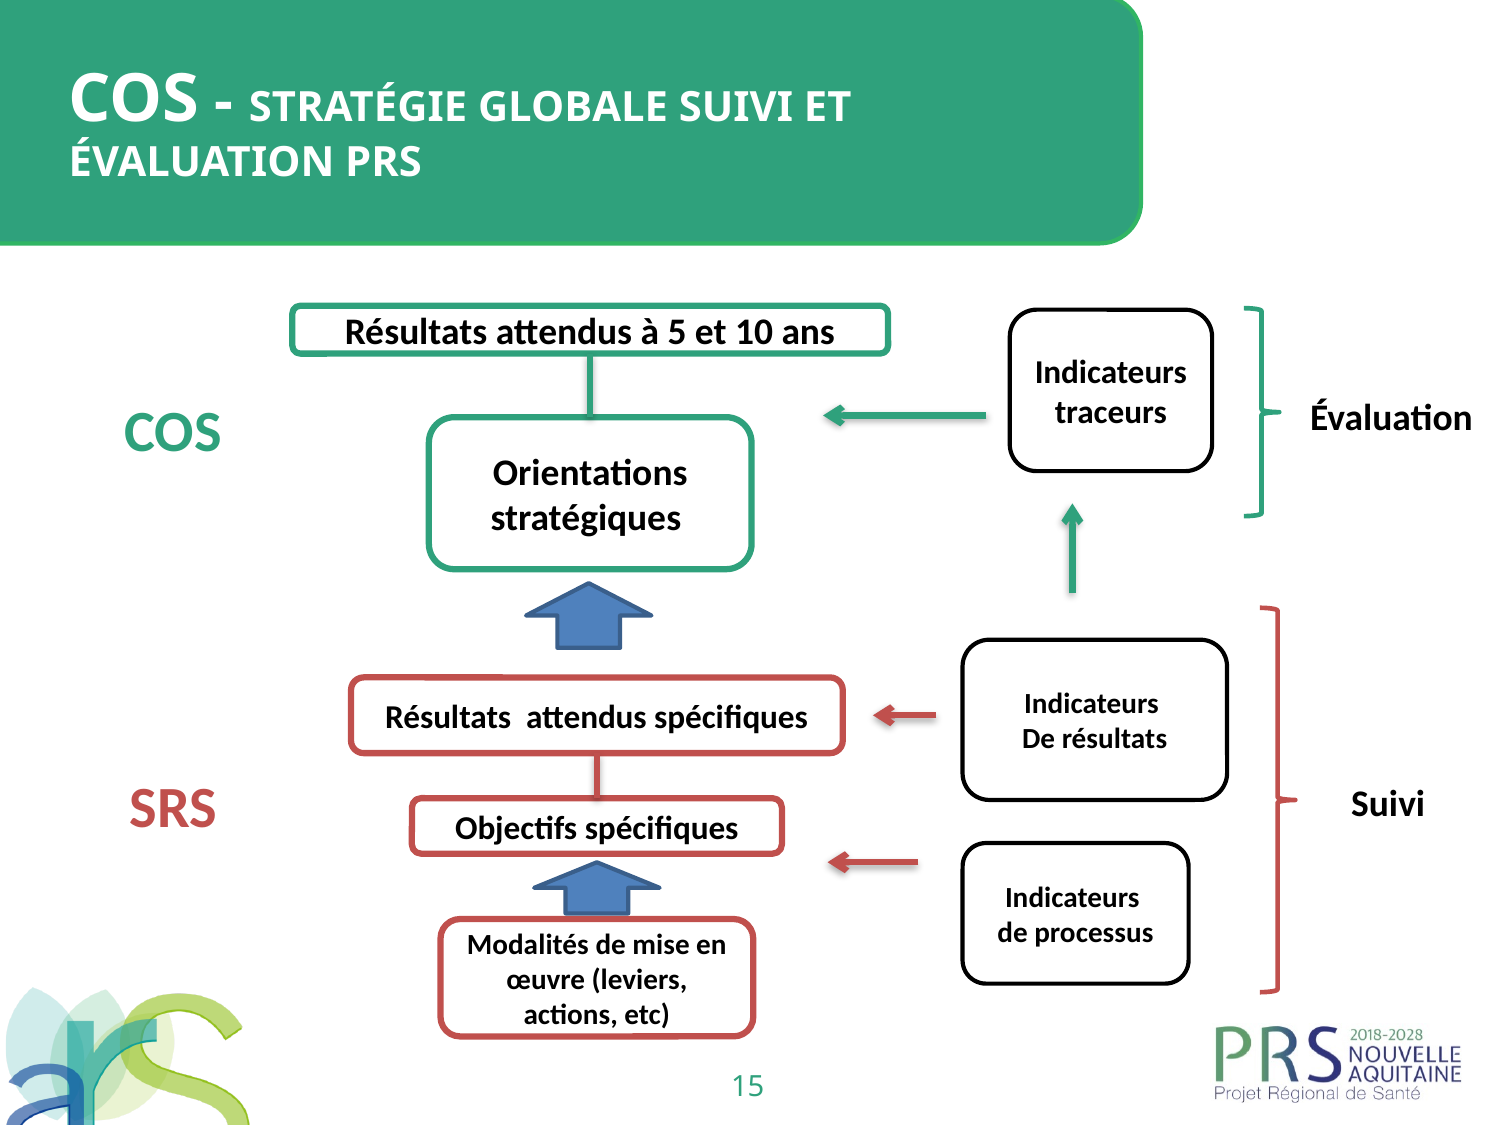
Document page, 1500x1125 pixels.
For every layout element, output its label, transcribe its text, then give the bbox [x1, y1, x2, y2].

text_box Modalités de mise en œuvre (leviers, actions, etc) [438, 916, 756, 1039]
text_box [523, 581, 654, 650]
text_box [1259, 607, 1297, 993]
text_box Évaluation [1295, 385, 1500, 446]
text_box [64, 19, 1415, 207]
text_box SRS [104, 762, 242, 847]
text_box Résultats attendus spécifiques [348, 675, 845, 756]
text_box COS [85, 385, 262, 471]
picture [5, 987, 250, 1125]
text_box Indicateurs traceurs [1007, 307, 1215, 474]
text_box Suivi [1336, 771, 1459, 831]
picture [1210, 1023, 1466, 1103]
slide_number 15 [572, 1059, 923, 1120]
text_box Indicateurs De résultats [960, 637, 1230, 803]
text_box Orientations stratégiques [426, 415, 754, 572]
text_box Indicateurs de processus [960, 840, 1191, 986]
text_box COS - STRATÉGIE GLOBALE SUIVI ET ÉVALUATION PRS [0, 0, 1143, 246]
text_box [532, 860, 662, 916]
text_box Résultats attendus à 5 et 10 ans [290, 303, 891, 356]
text_box Objectifs spécifiques [409, 796, 784, 856]
text_box [1243, 307, 1281, 517]
